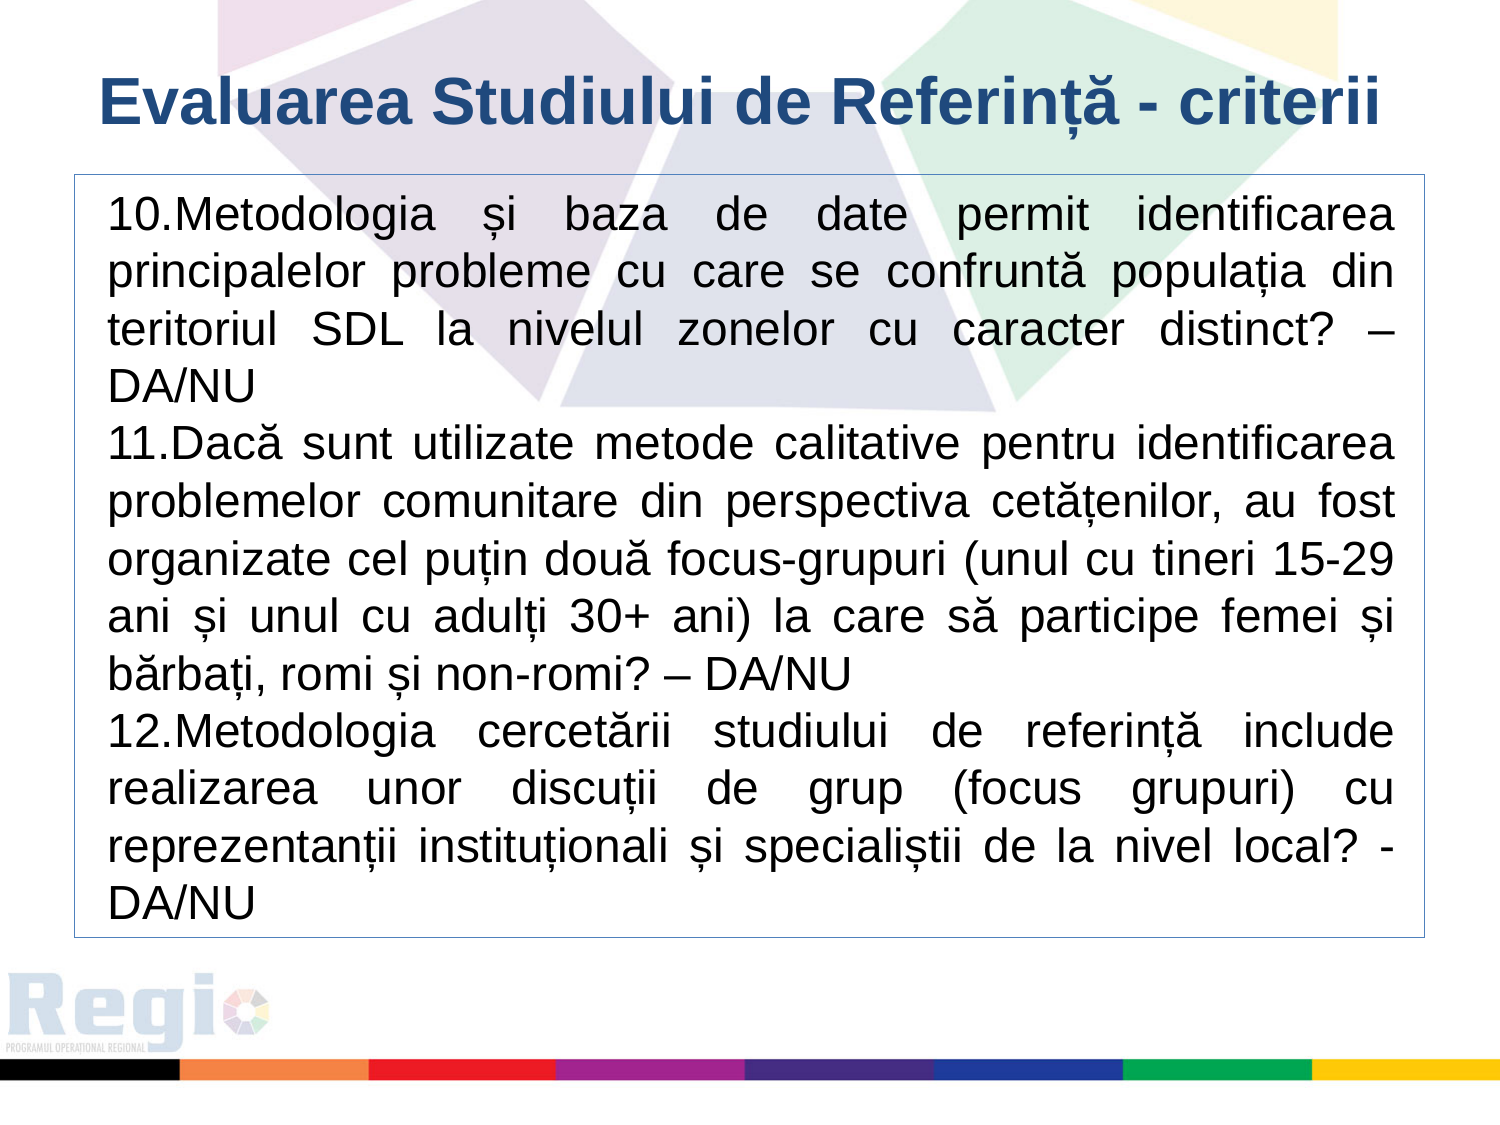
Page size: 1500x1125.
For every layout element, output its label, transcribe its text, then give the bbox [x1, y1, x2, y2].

list [75, 174, 1425, 1013]
title Evaluarea Studiului de Referință - criterii [75, 45, 1425, 150]
text_box 10.Metodologia și baza de date permit identificarea principalelor probleme cu care se confruntă populația din teritoriul SDL la nivelul zonelor cu caracter distinct? – DA/NU 11.Dacă sunt utilizate metode calitative pentru identificarea problemelor comunitare din perspectiva cetățenilor, au fost organizate cel puțin două focus-grupuri (unul cu tineri 15-29 ani și unul cu adulți 30+ ani) la care să participe femei și bărbați, romi și non-romi? – DA/NU 12.Metodologia cercetării studiului de referință include realizarea unor discuții de grup (focus grupuri) cu reprezentanții instituționali și specialiștii de la nivel local? - DA/NU [74, 174, 1413, 937]
picture [0, 0, 1500, 1125]
